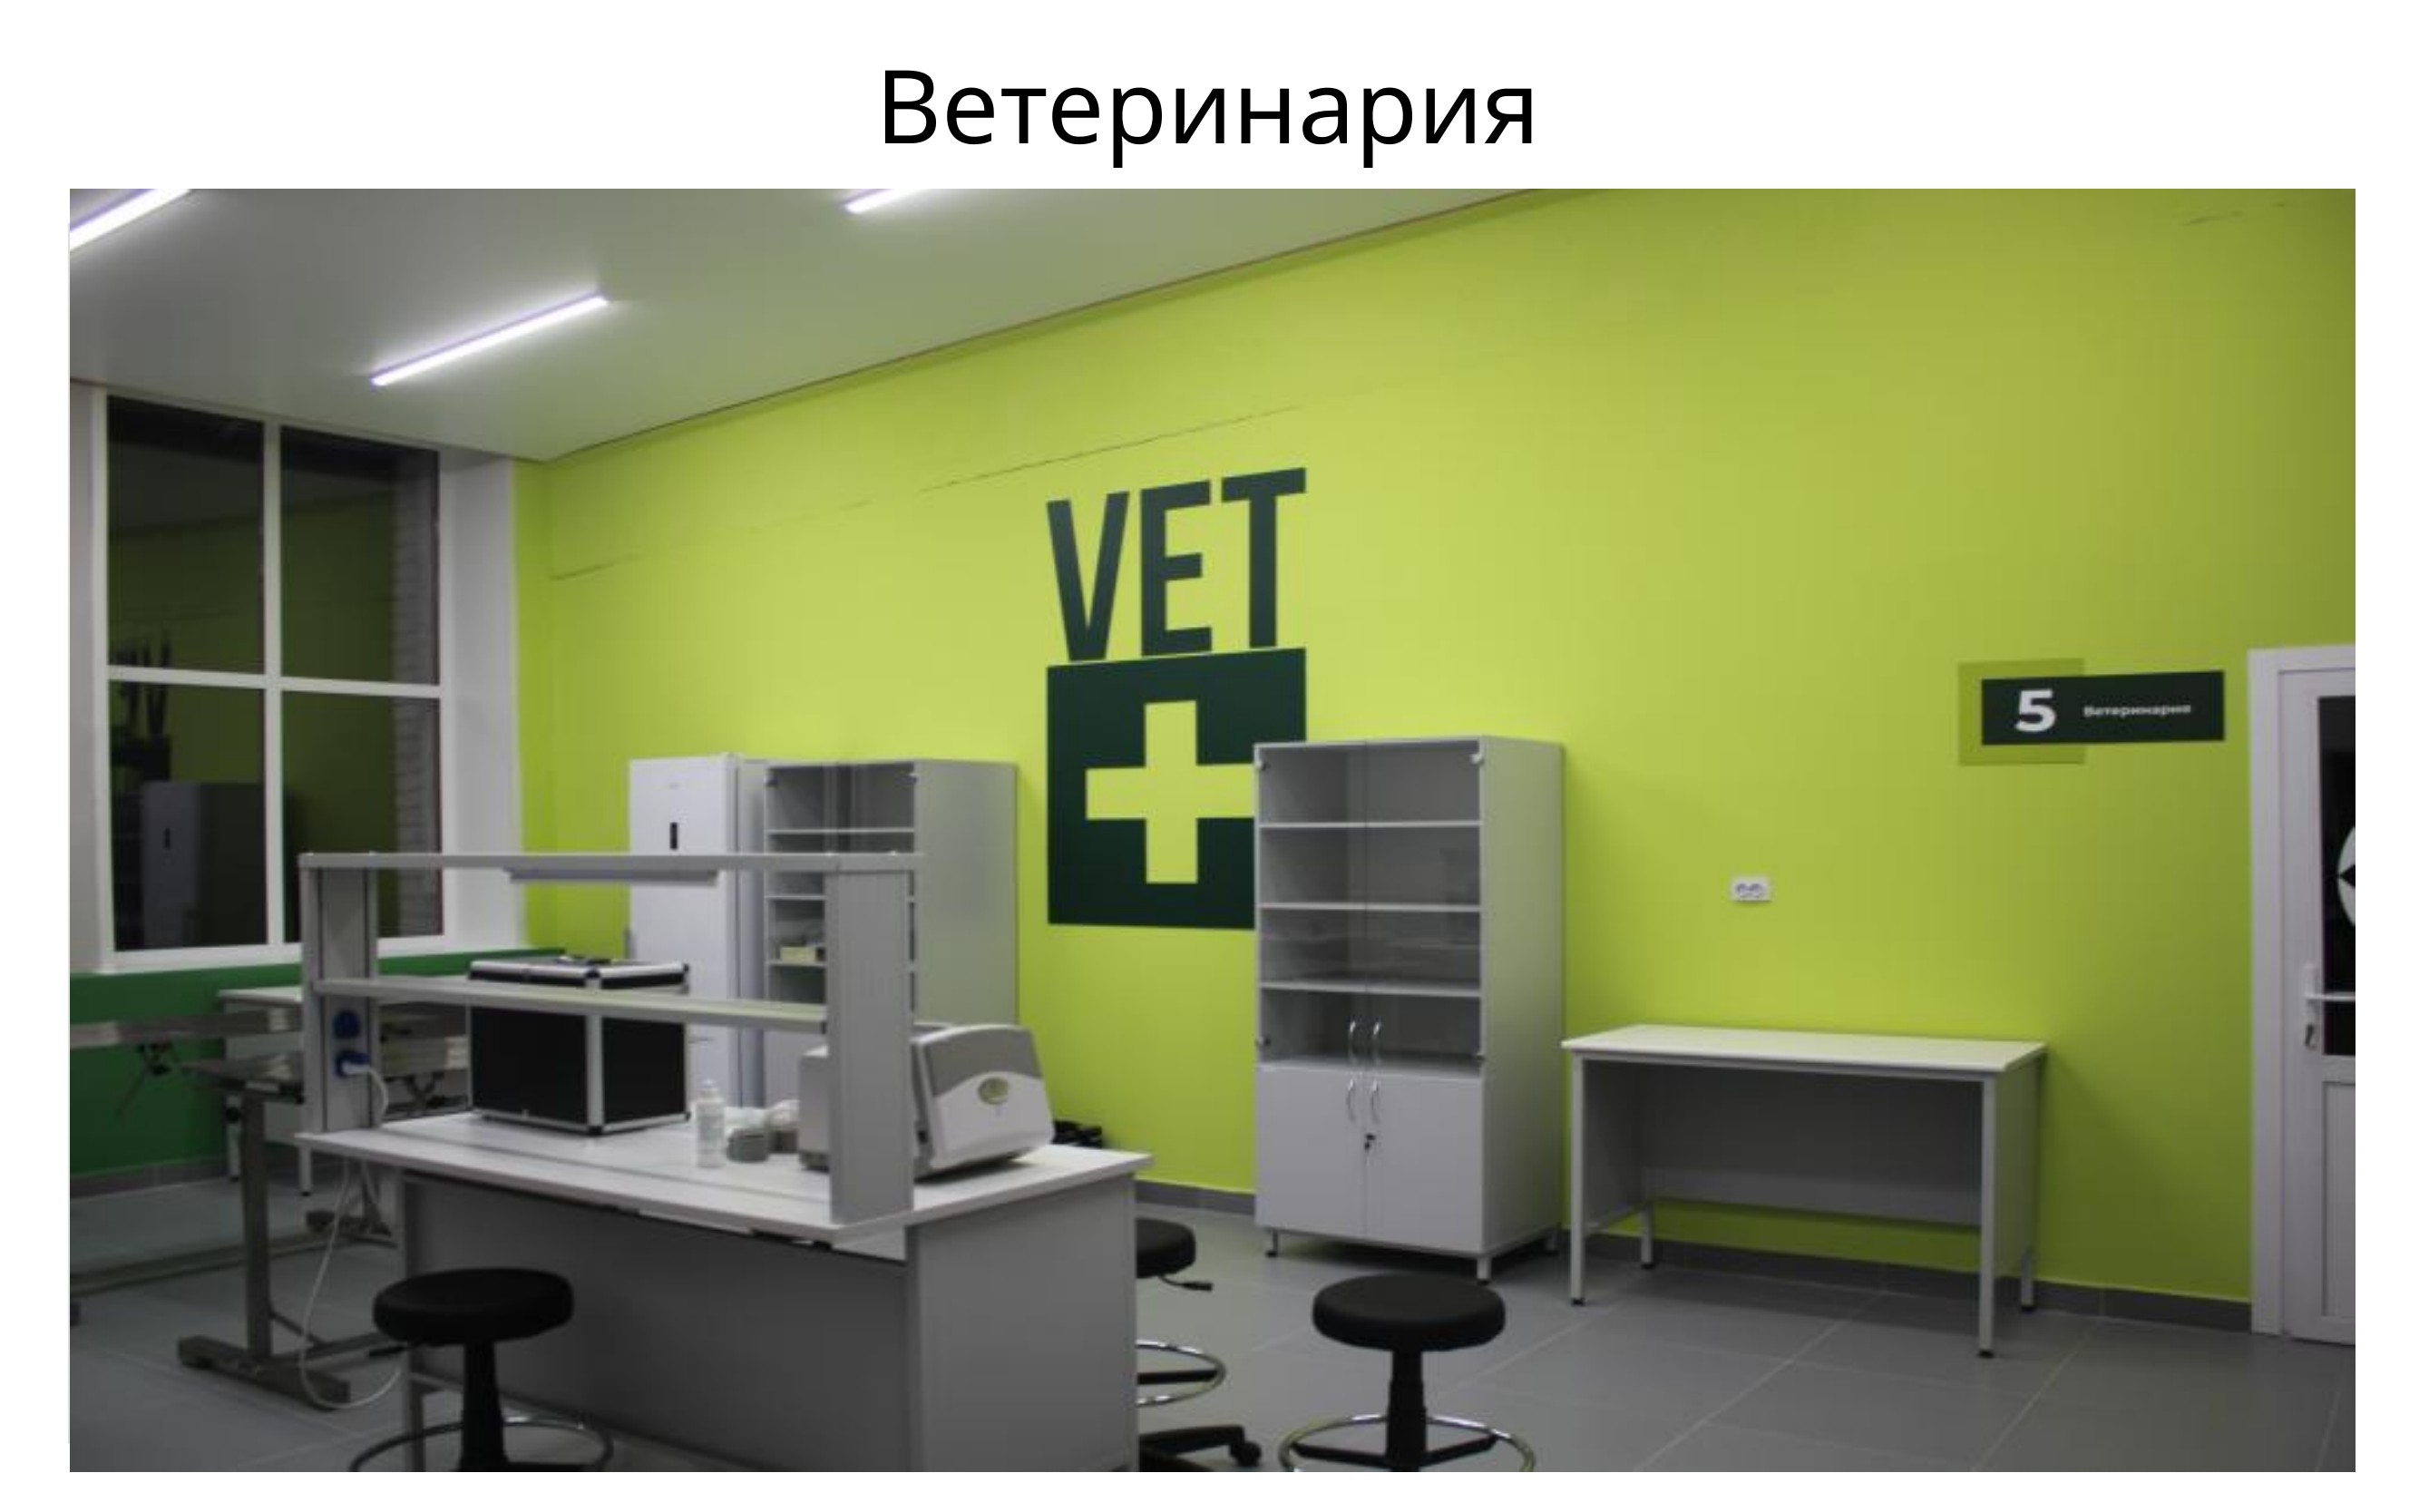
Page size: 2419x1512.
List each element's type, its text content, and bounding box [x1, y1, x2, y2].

picture [69, 189, 2356, 1472]
title Ветеринария [65, 40, 2351, 190]
